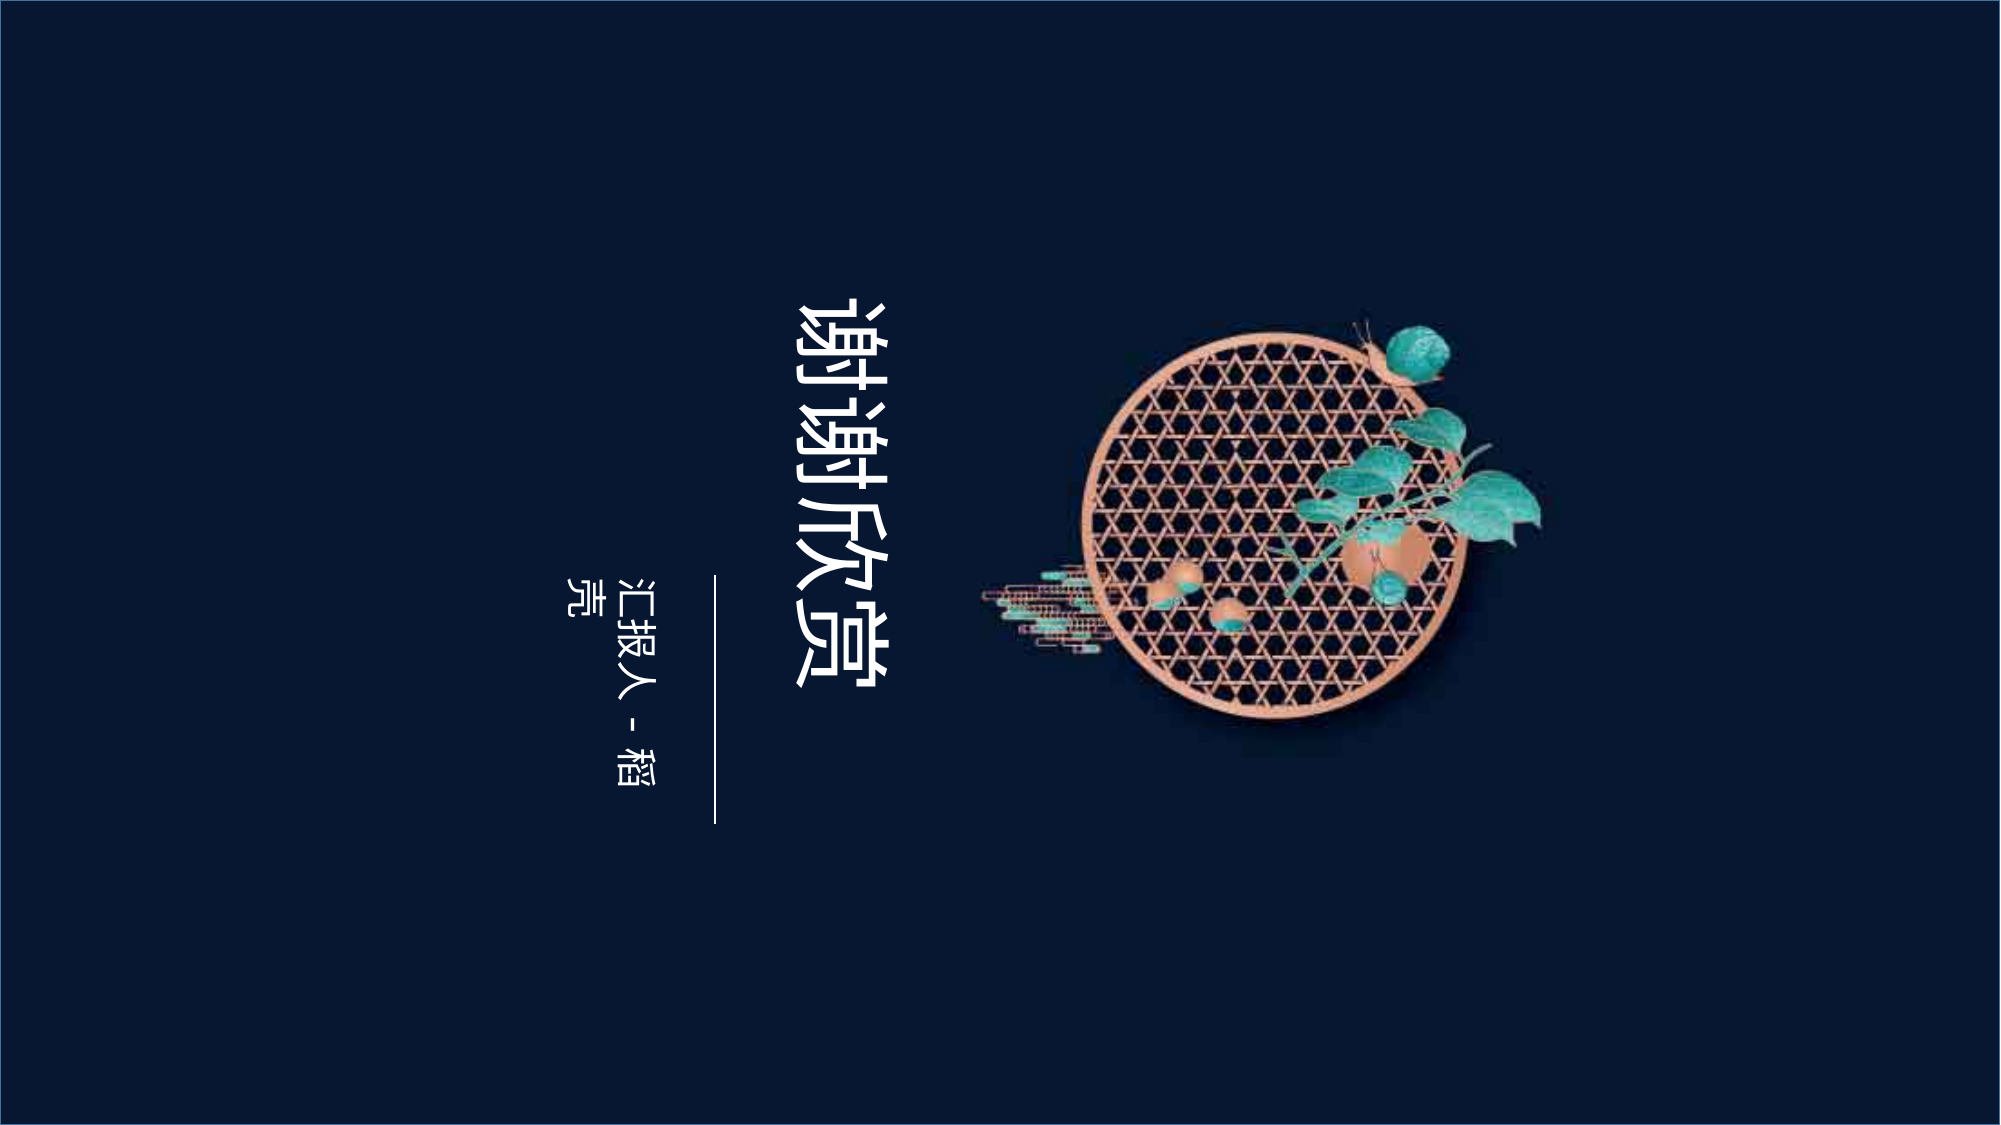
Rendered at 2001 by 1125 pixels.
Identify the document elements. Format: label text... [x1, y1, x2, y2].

text_box 谢谢欣赏 [760, 279, 913, 846]
text_box 汇报人-稻壳 [589, 562, 671, 831]
text_box [0, 0, 2000, 1125]
picture [869, 247, 1670, 788]
